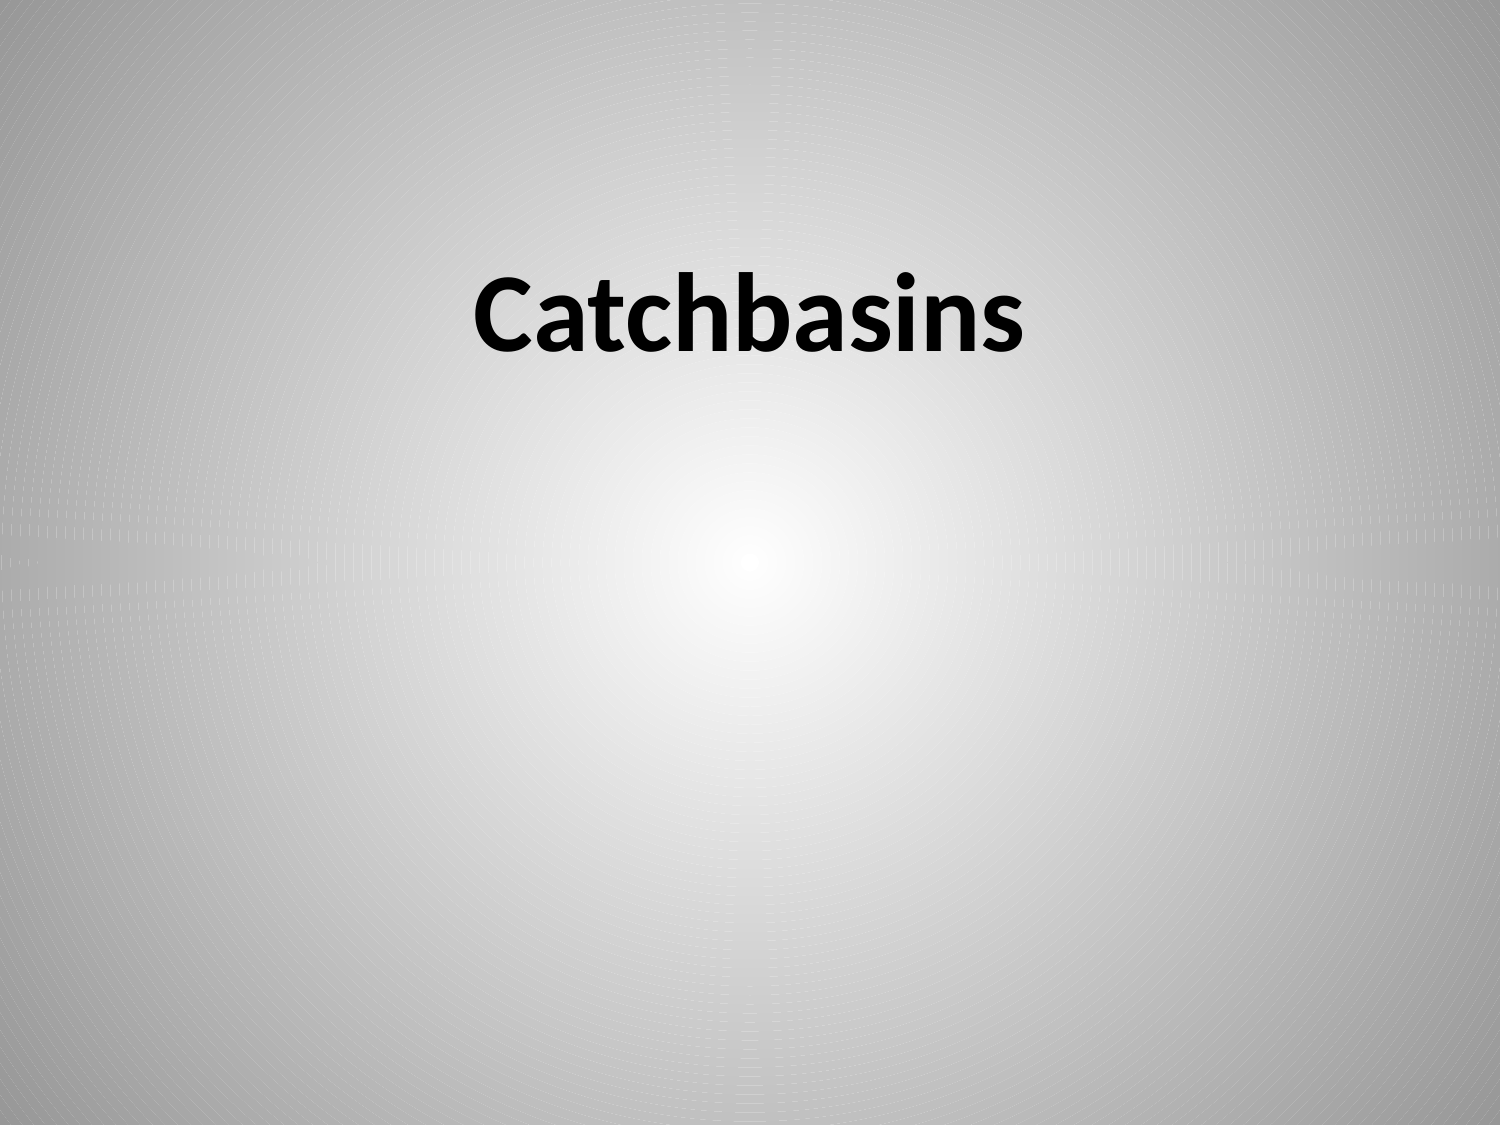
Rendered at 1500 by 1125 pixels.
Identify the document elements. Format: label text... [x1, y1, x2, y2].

title Catchbasins [75, 213, 1425, 401]
